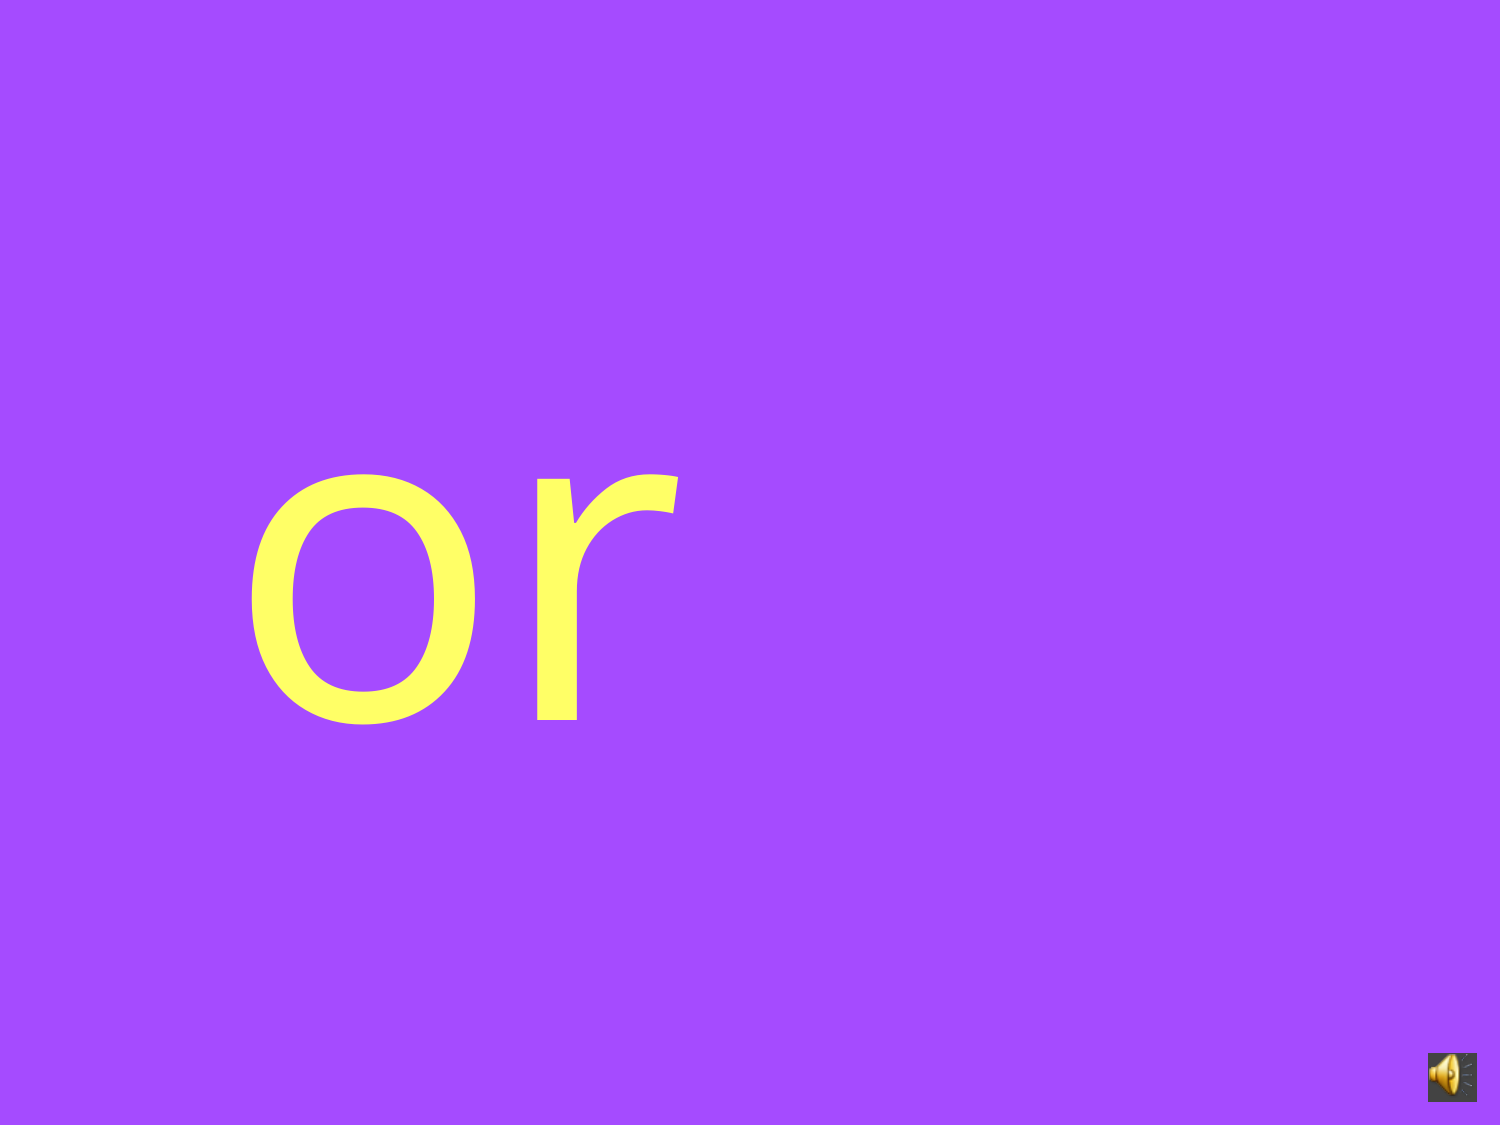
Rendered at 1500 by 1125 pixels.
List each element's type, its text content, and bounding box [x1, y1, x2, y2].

subtitle or [212, 262, 1450, 763]
picture [1427, 1052, 1478, 1103]
